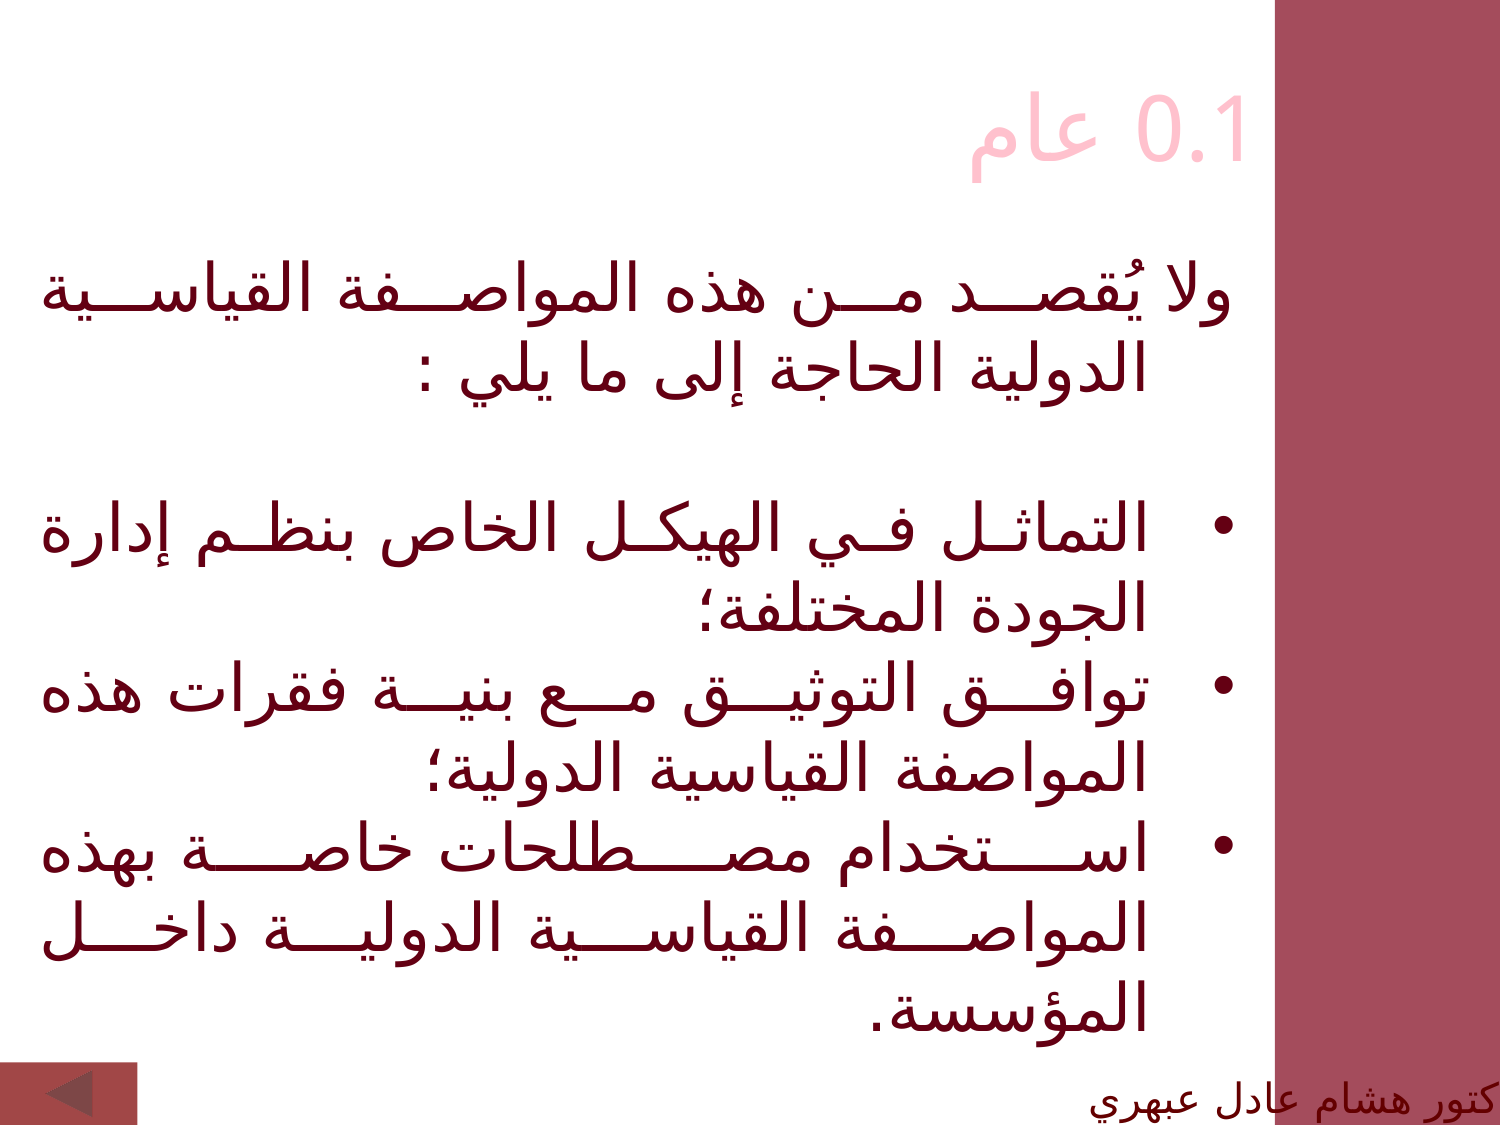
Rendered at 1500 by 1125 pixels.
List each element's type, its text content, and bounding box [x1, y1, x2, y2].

text_box [1273, 0, 1500, 1064]
text_box الدكتور هشام عادل عبهري [1073, 1064, 1500, 1125]
text_box ولا يُقصد من هذه المواصفة القياسية الدولية الحاجة إلى ما يلي : التماثل في الهيكل الخاص بنظم إدارة الجودة المختلفة؛ توافق التوثيق مع بنية فقرات هذه المواصفة القياسية الدولية؛ استخدام مصطلحات خاصة بهذه المواصفة القياسية الدولية داخل المؤسسة. [24, 237, 1250, 1052]
text_box [0, 1060, 140, 1125]
text_box 0.1 عام [0, 62, 1275, 188]
